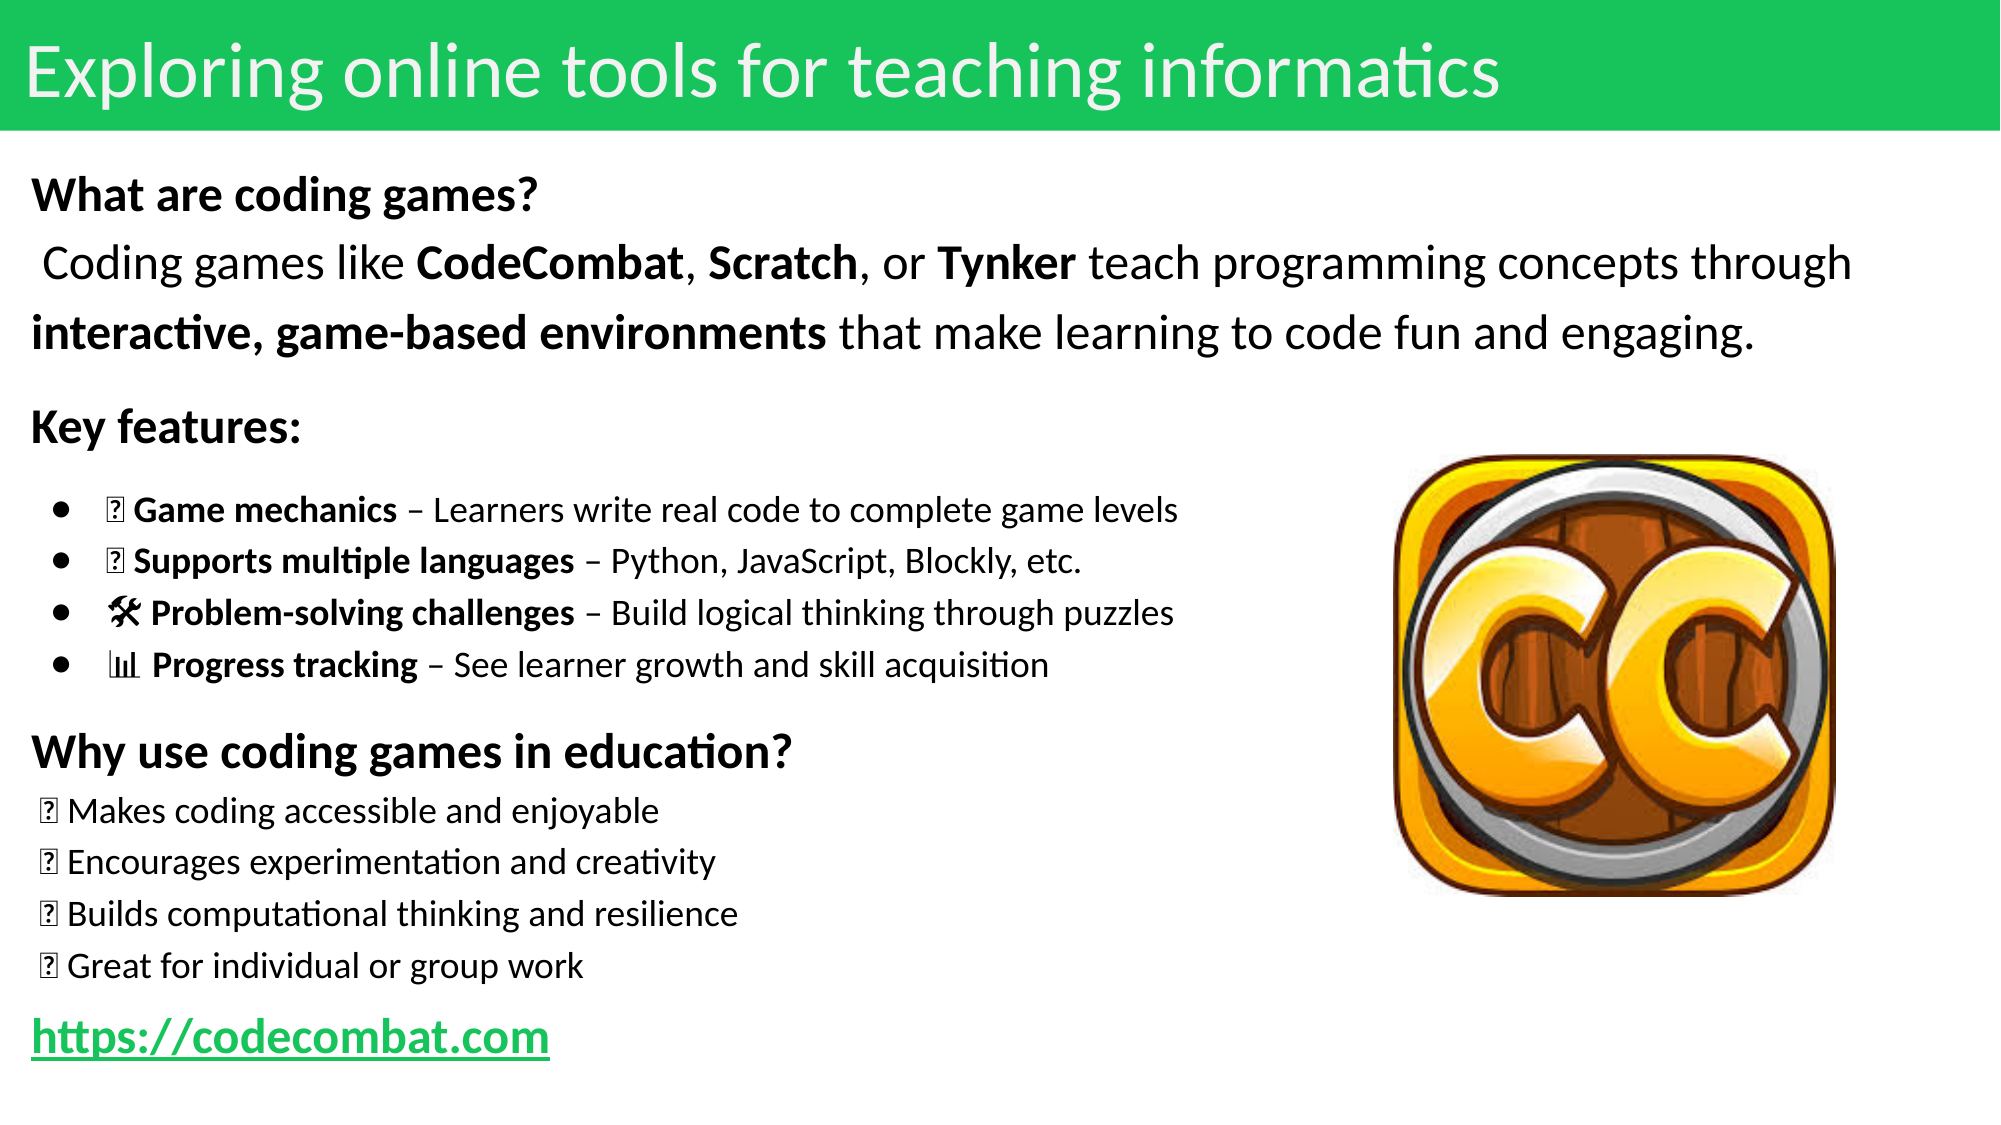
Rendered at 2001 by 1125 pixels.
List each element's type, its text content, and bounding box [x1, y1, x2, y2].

title Exploring online tools for teaching informatics [16, 13, 1976, 131]
picture [1393, 454, 1836, 897]
list What are coding games? Coding games like CodeCombat, Scratch, or Tynker teach programming concepts through interactive, game-based environments that make learning to code fun and engaging. Key features: 👾 Game mechanics – Learners write real code to complete game levels 🧠 Supports multiple languages – Python, JavaScript, Blockly, etc. 🛠️ Problem-solving challenges – Build logical thinking through puzzles 📊 Progress tracking – See learner growth and skill acquisition Why use coding games in education? ✅ Makes coding accessible and enjoyable ✅ Encourages experimentation and creativity ✅ Builds computational thinking and resilience ✅ Great for individual or group work https://codecombat.com [16, 144, 1976, 1108]
